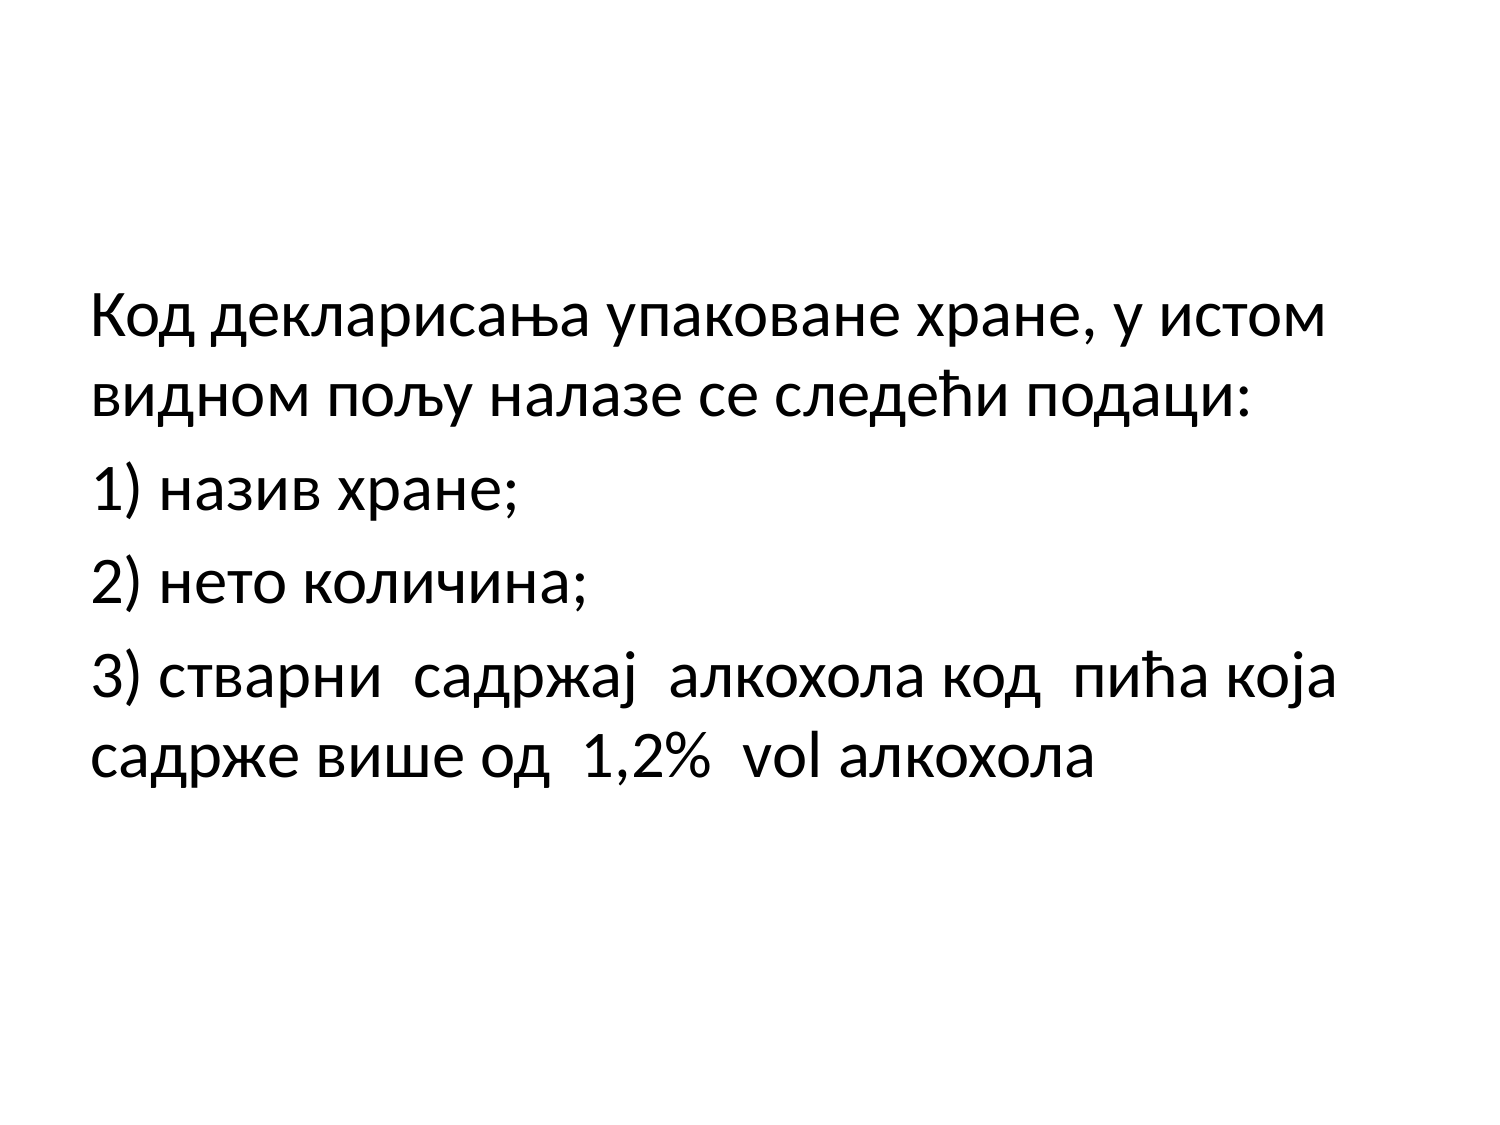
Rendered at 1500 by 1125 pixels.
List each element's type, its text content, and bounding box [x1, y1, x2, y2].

list Код декларисања упаковане хране, у истом видном пољу налазе се следећи подаци: 1) назив хране; 2) нето количина; 3) стварни садржај алкохола код пића која садрже више од 1,2% vol алкохола [75, 262, 1425, 1005]
